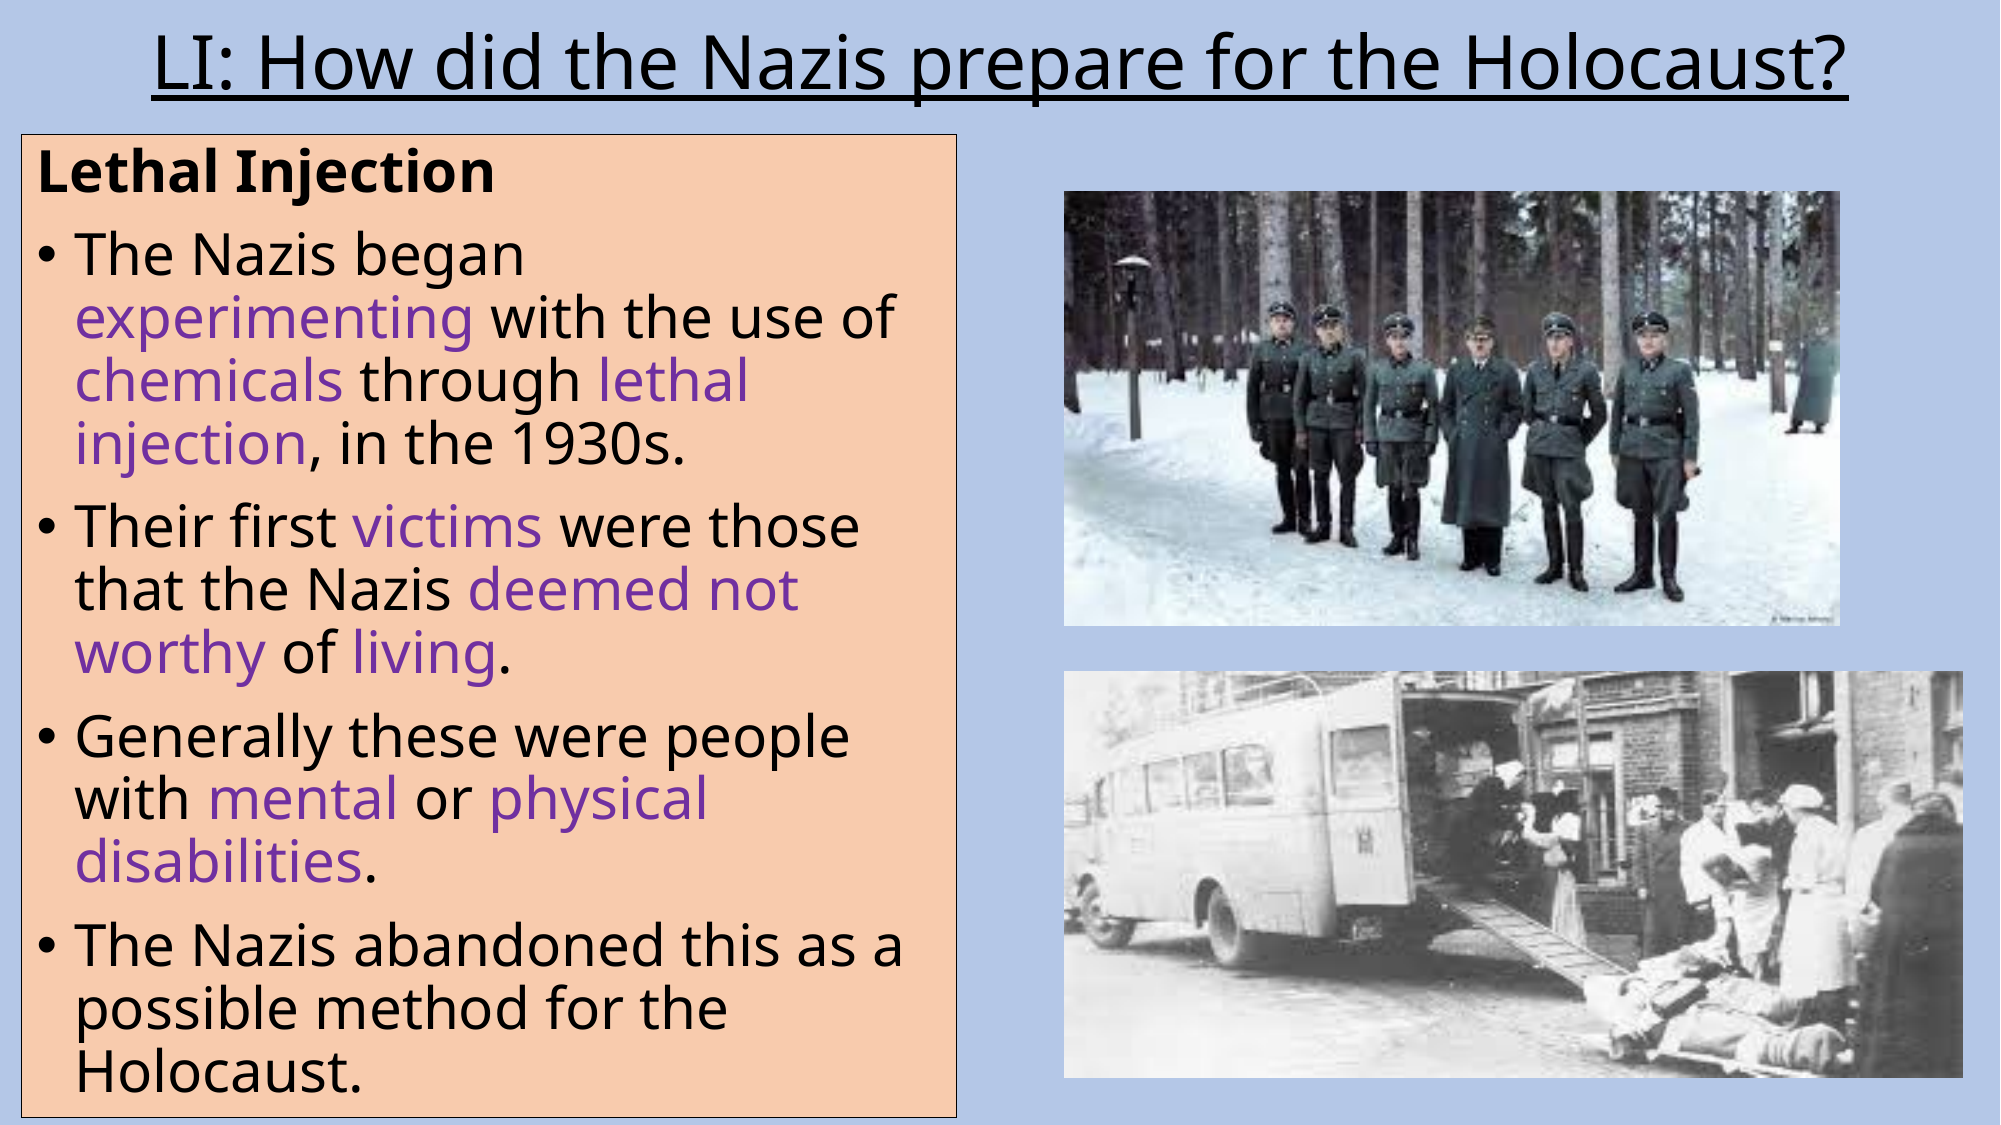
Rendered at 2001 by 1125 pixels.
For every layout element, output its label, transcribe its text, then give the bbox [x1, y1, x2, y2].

text_box LI: How did the Nazis prepare for the Holocaust? [10, 7, 1990, 112]
picture [1064, 191, 1840, 626]
list Lethal Injection The Nazis began experimenting with the use of chemicals through lethal injection, in the 1930s. Their first victims were those that the Nazis deemed not worthy of living. Generally these were people with mental or physical disabilities. The Nazis abandoned this as a possible method for the Holocaust. [21, 134, 957, 1118]
picture [1064, 671, 1963, 1078]
